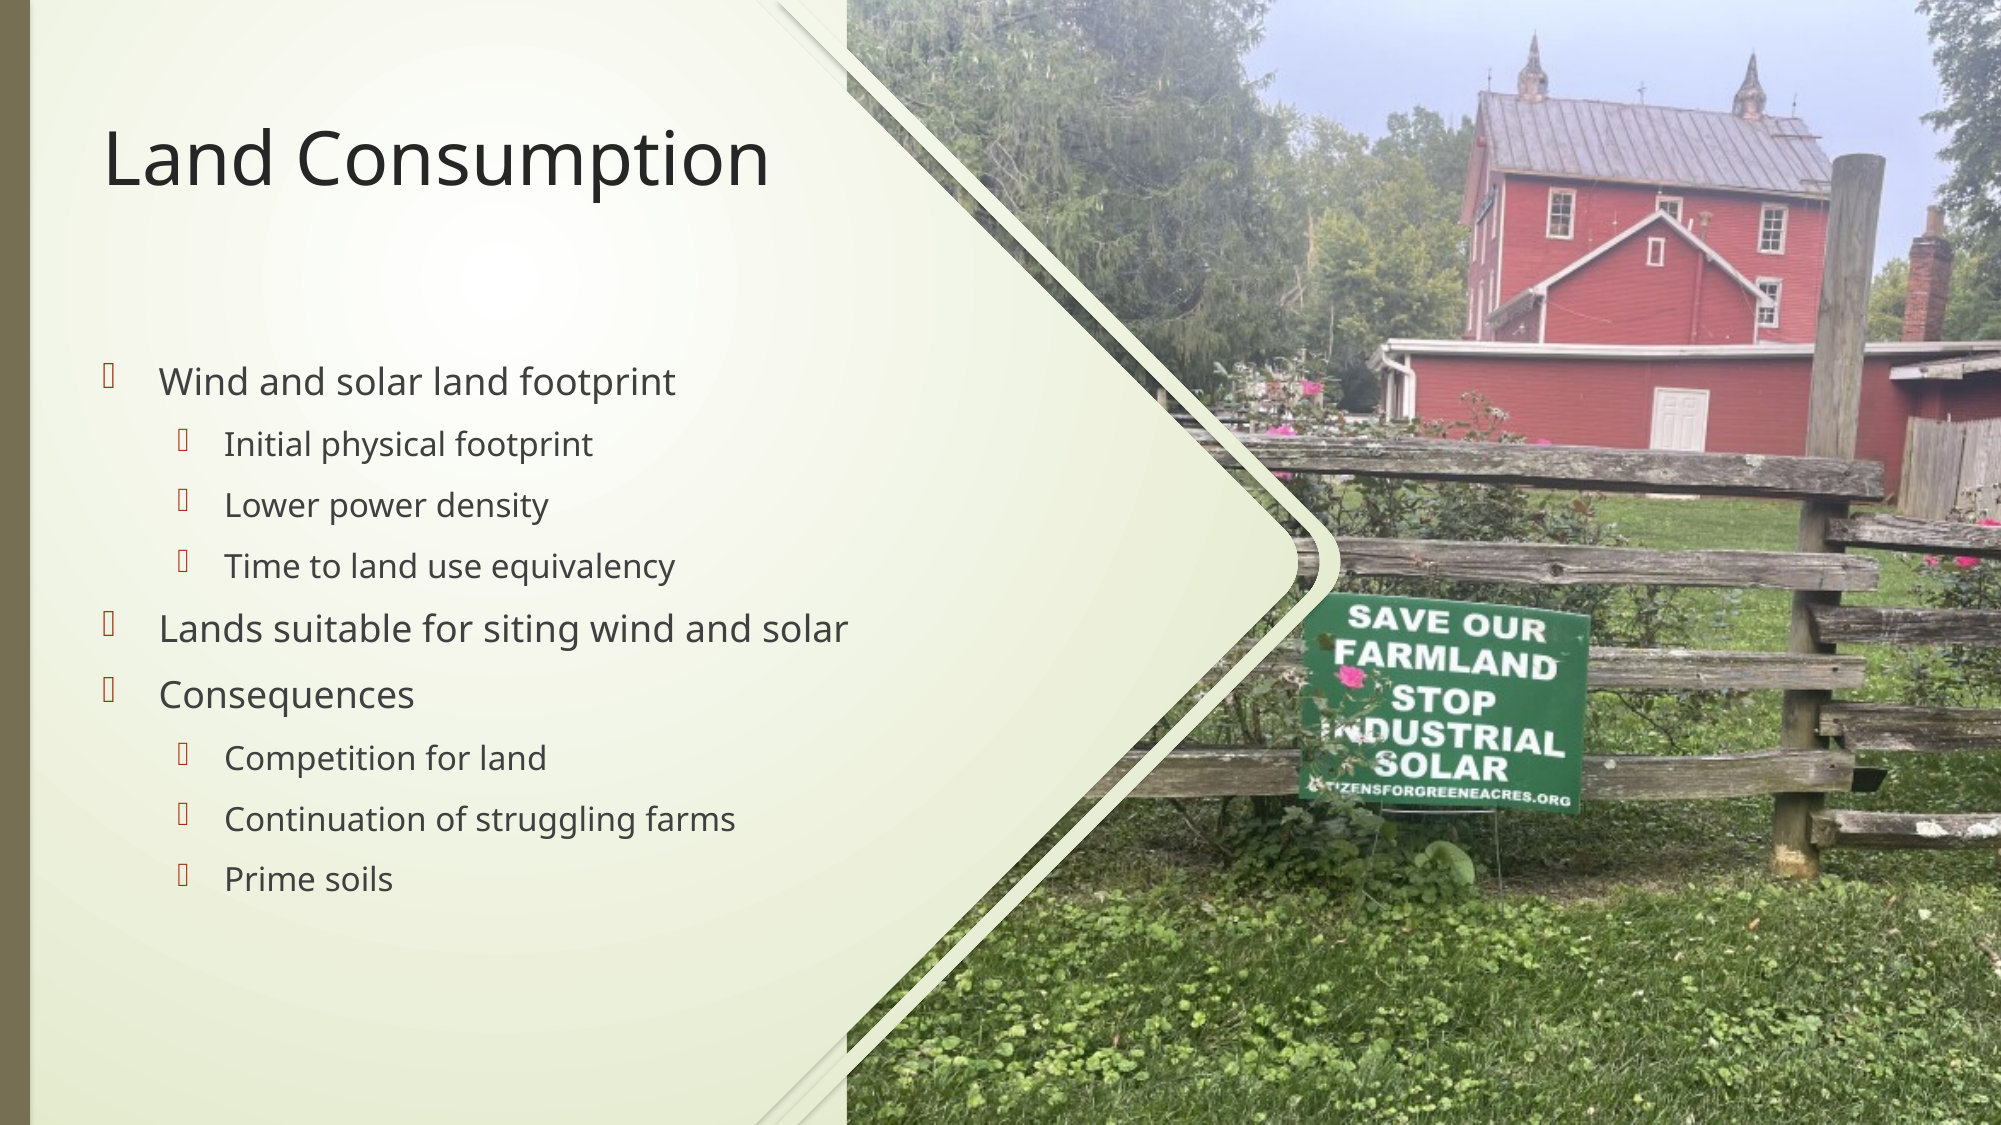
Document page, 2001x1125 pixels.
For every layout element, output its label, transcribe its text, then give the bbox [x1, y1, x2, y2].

text_box [31, 0, 842, 1125]
text_box [0, 0, 31, 1125]
title Land Consumption [87, 102, 842, 313]
picture [846, 0, 2001, 1125]
list Wind and solar land footprint Initial physical footprint Lower power density Time to land use equivalency Lands suitable for siting wind and solar Consequences Competition for land Continuation of struggling farms Prime soils [87, 350, 842, 970]
